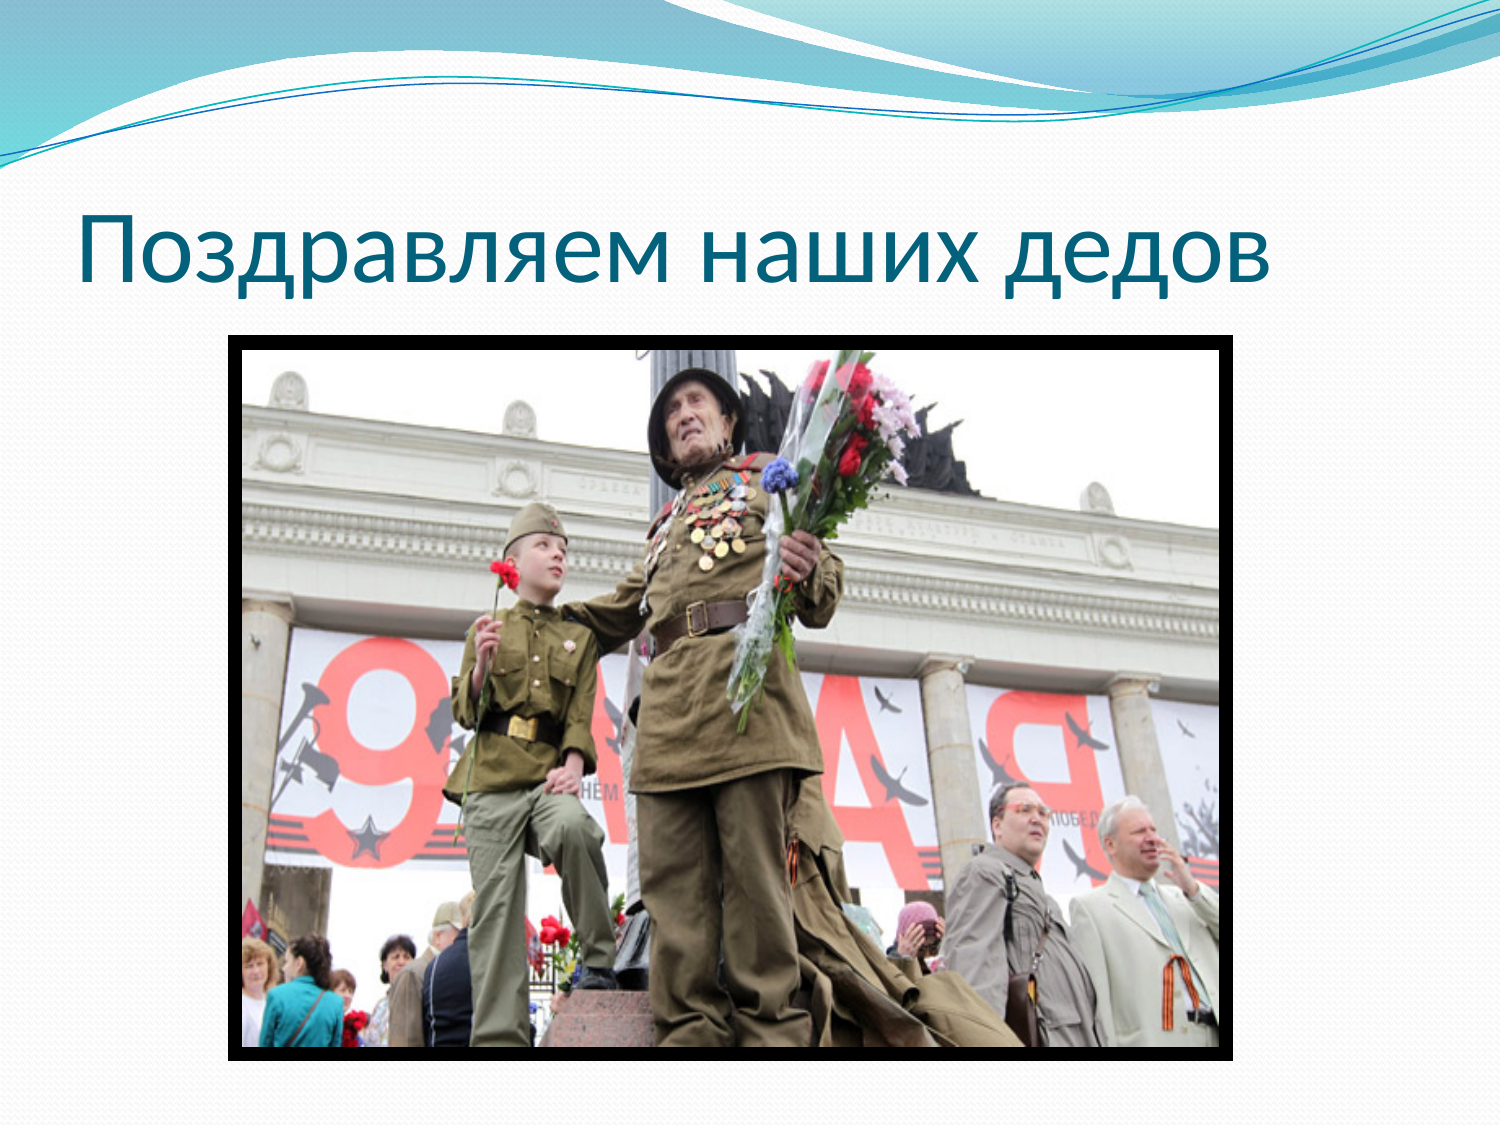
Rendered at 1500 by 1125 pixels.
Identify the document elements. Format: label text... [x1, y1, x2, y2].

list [241, 349, 1219, 1048]
title Поздравляем наших дедов [75, 115, 1425, 303]
